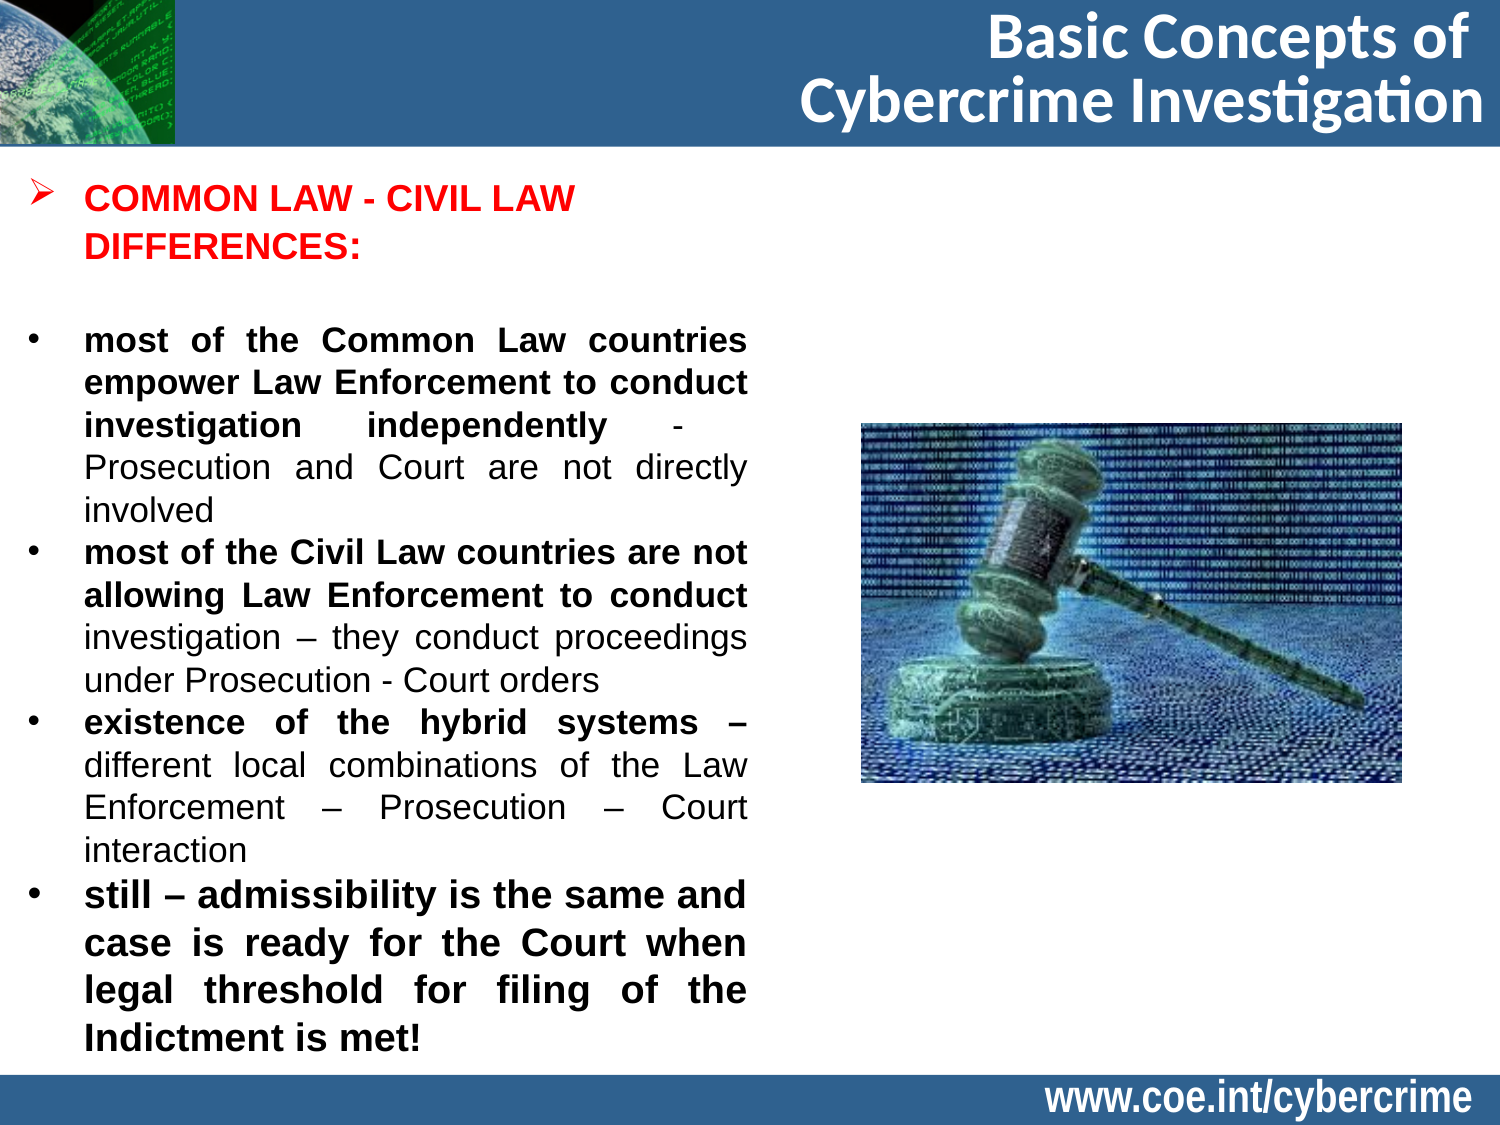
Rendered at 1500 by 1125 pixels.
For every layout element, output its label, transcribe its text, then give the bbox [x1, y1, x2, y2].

text_box Basic Concepts of Cybercrime Investigation [177, 0, 1500, 149]
text_box COMMON LAW - CIVIL LAW DIFFERENCES: most of the Common Law countries empower Law Enforcement to conduct investigation independently - Prosecution and Court are not directly involved most of the Civil Law countries are not allowing Law Enforcement to conduct investigation – they conduct proceedings under Prosecution - Court orders existence of the hybrid systems – different local combinations of the Law Enforcement – Prosecution – Court interaction still – admissibility is the same and case is ready for the Court when legal threshold for filing of the Indictment is met! [12, 166, 763, 1067]
text_box www.coe.int/cybercrime [1030, 1059, 1500, 1125]
picture [0, 0, 175, 144]
picture [861, 423, 1402, 783]
text_box [0, 1073, 1030, 1125]
